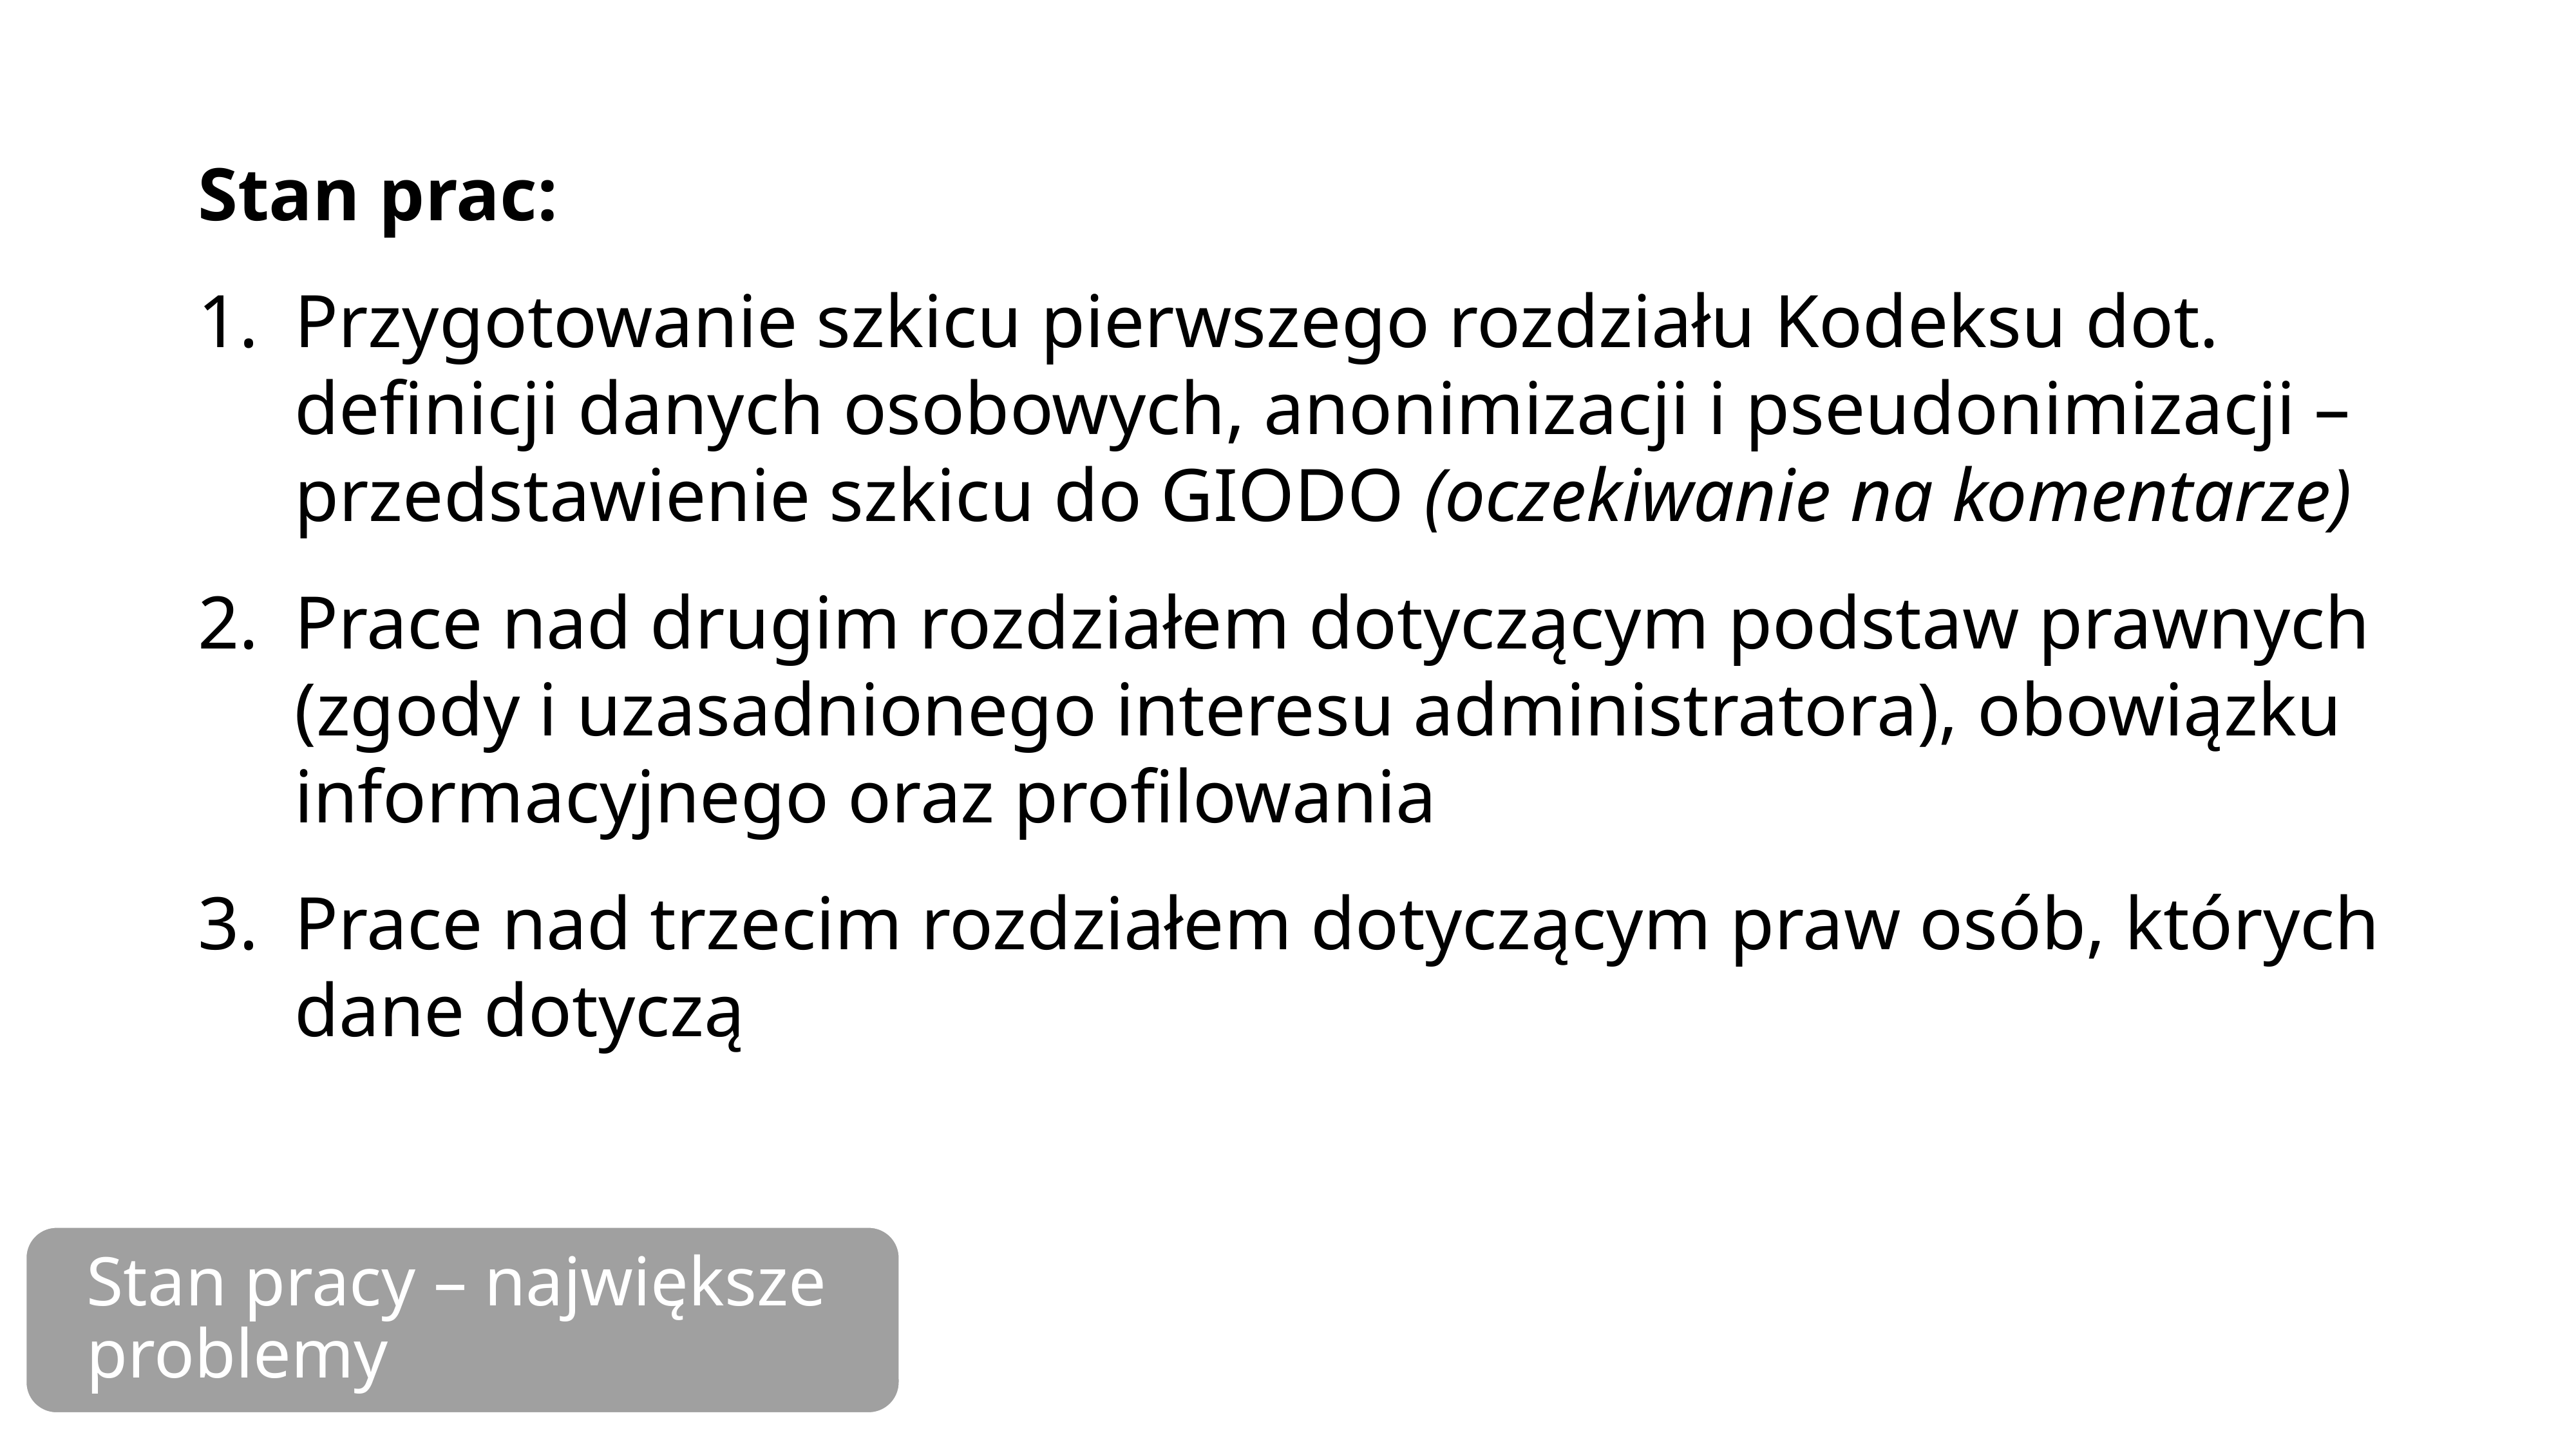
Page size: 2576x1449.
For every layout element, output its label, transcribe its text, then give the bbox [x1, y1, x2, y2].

text_box Stan prac: Przygotowanie szkicu pierwszego rozdziału Kodeksu dot. definicji danych osobowych, anonimizacji i pseudonimizacji – przedstawienie szkicu do GIODO (oczekiwanie na komentarze) Prace nad drugim rozdziałem dotyczącym podstaw prawnych (zgody i uzasadnionego interesu administratora), obowiązku informacyjnego oraz profilowania Prace nad trzecim rozdziałem dotyczącym praw osób, których dane dotyczą [192, 142, 2498, 1057]
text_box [24, 1226, 900, 1414]
